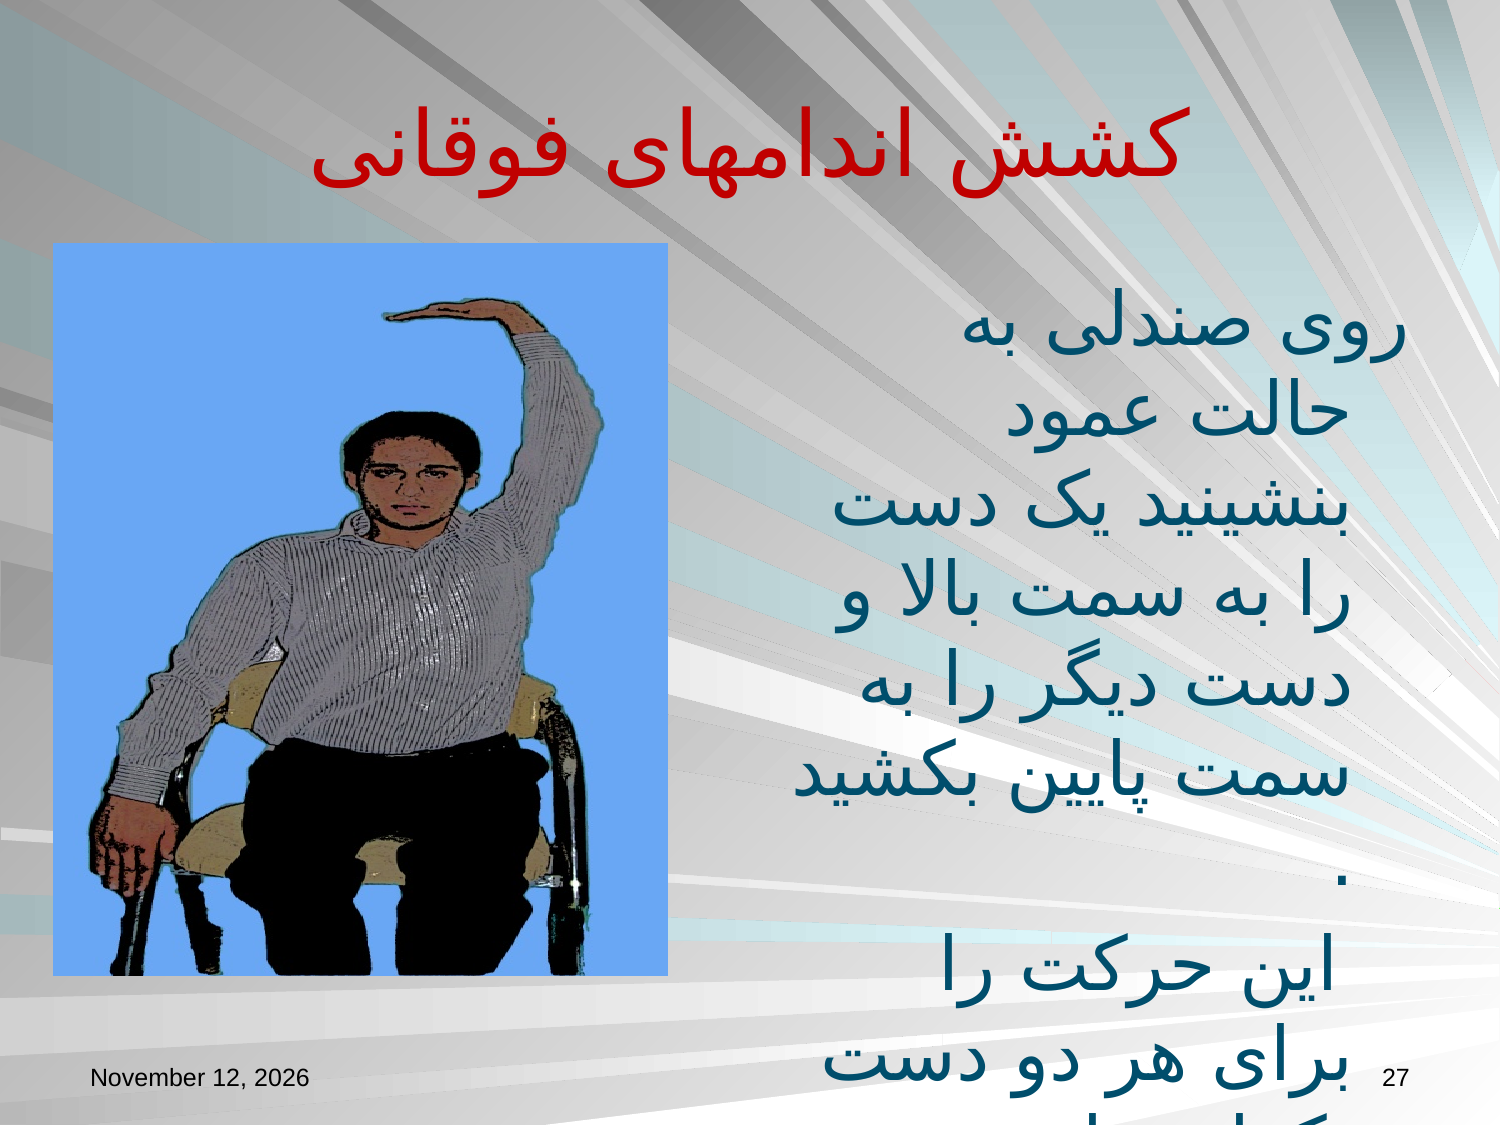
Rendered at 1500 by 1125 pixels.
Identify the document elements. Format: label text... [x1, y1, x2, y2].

slide_number 27 [1074, 1023, 1426, 1100]
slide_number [74, 1023, 426, 1100]
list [52, 243, 668, 977]
list روی صندلی به حالت عمود بنشینید یک دست را به سمت بالا و دست دیگر را به سمت پایین بکشید . این حرکت را برای هر دو دست تکرار نمایید . [762, 262, 1426, 1006]
title کشش اندامهای فوقانی [74, 45, 1426, 234]
